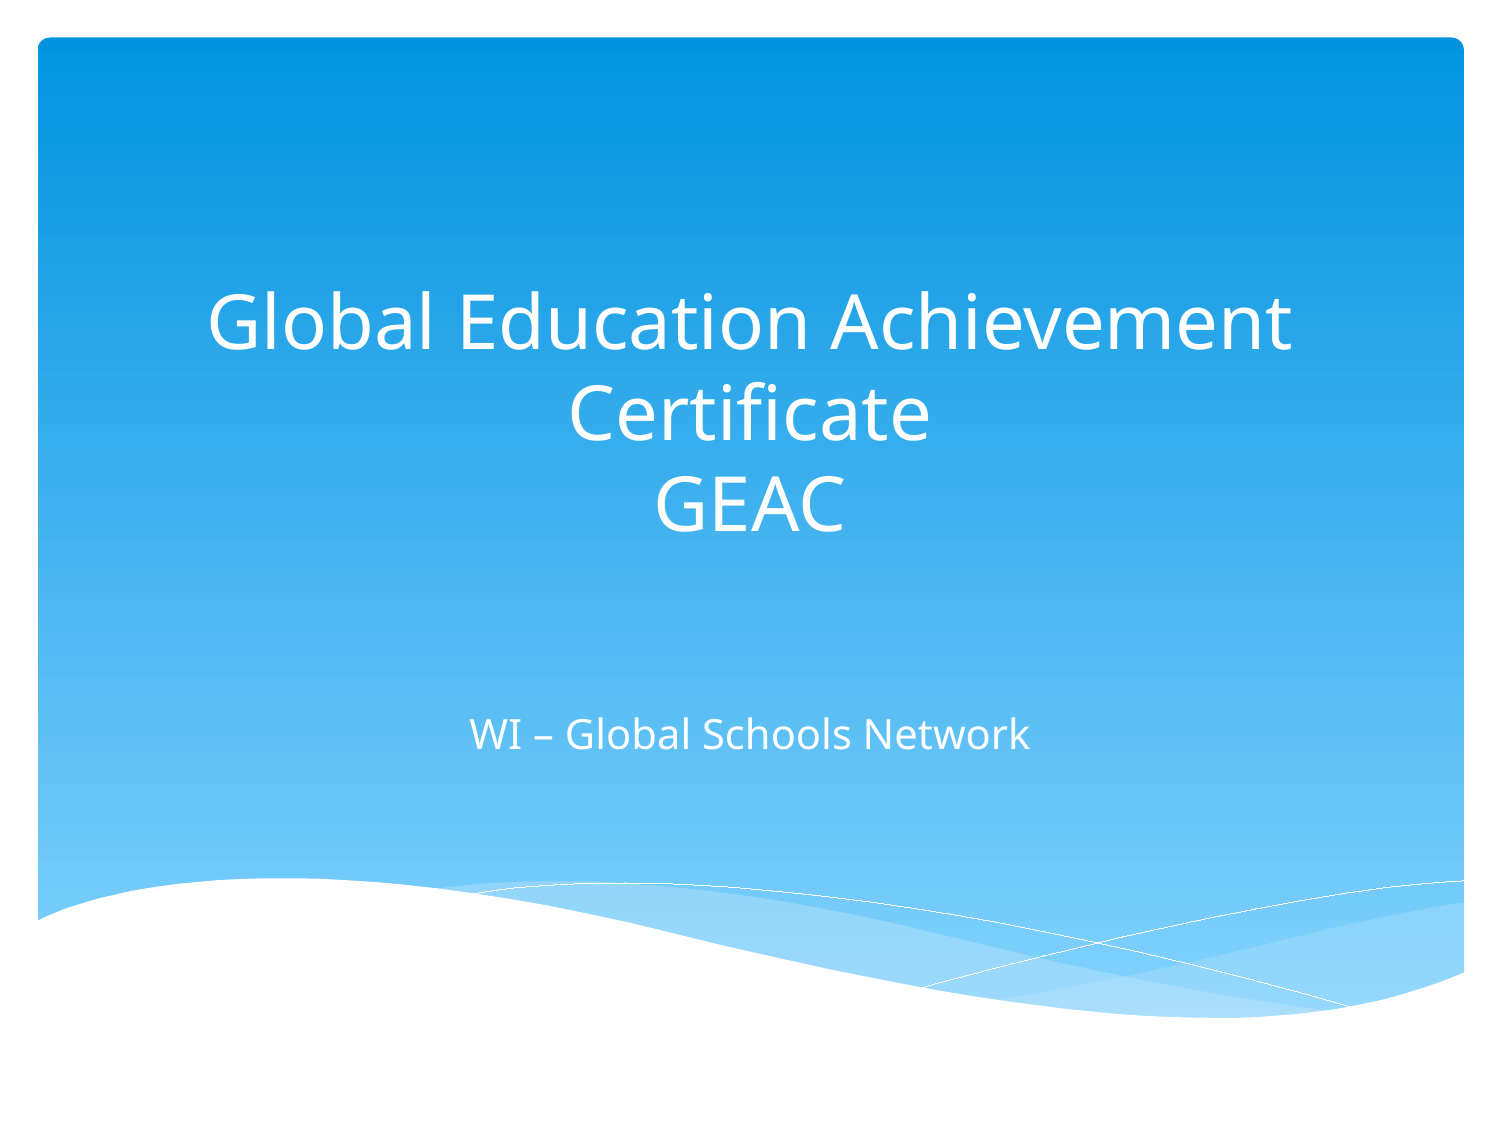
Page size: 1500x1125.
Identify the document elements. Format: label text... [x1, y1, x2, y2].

subtitle WI – Global Schools Network [225, 699, 1275, 825]
title Global Education Achievement Certificate GEAC [112, 262, 1388, 555]
